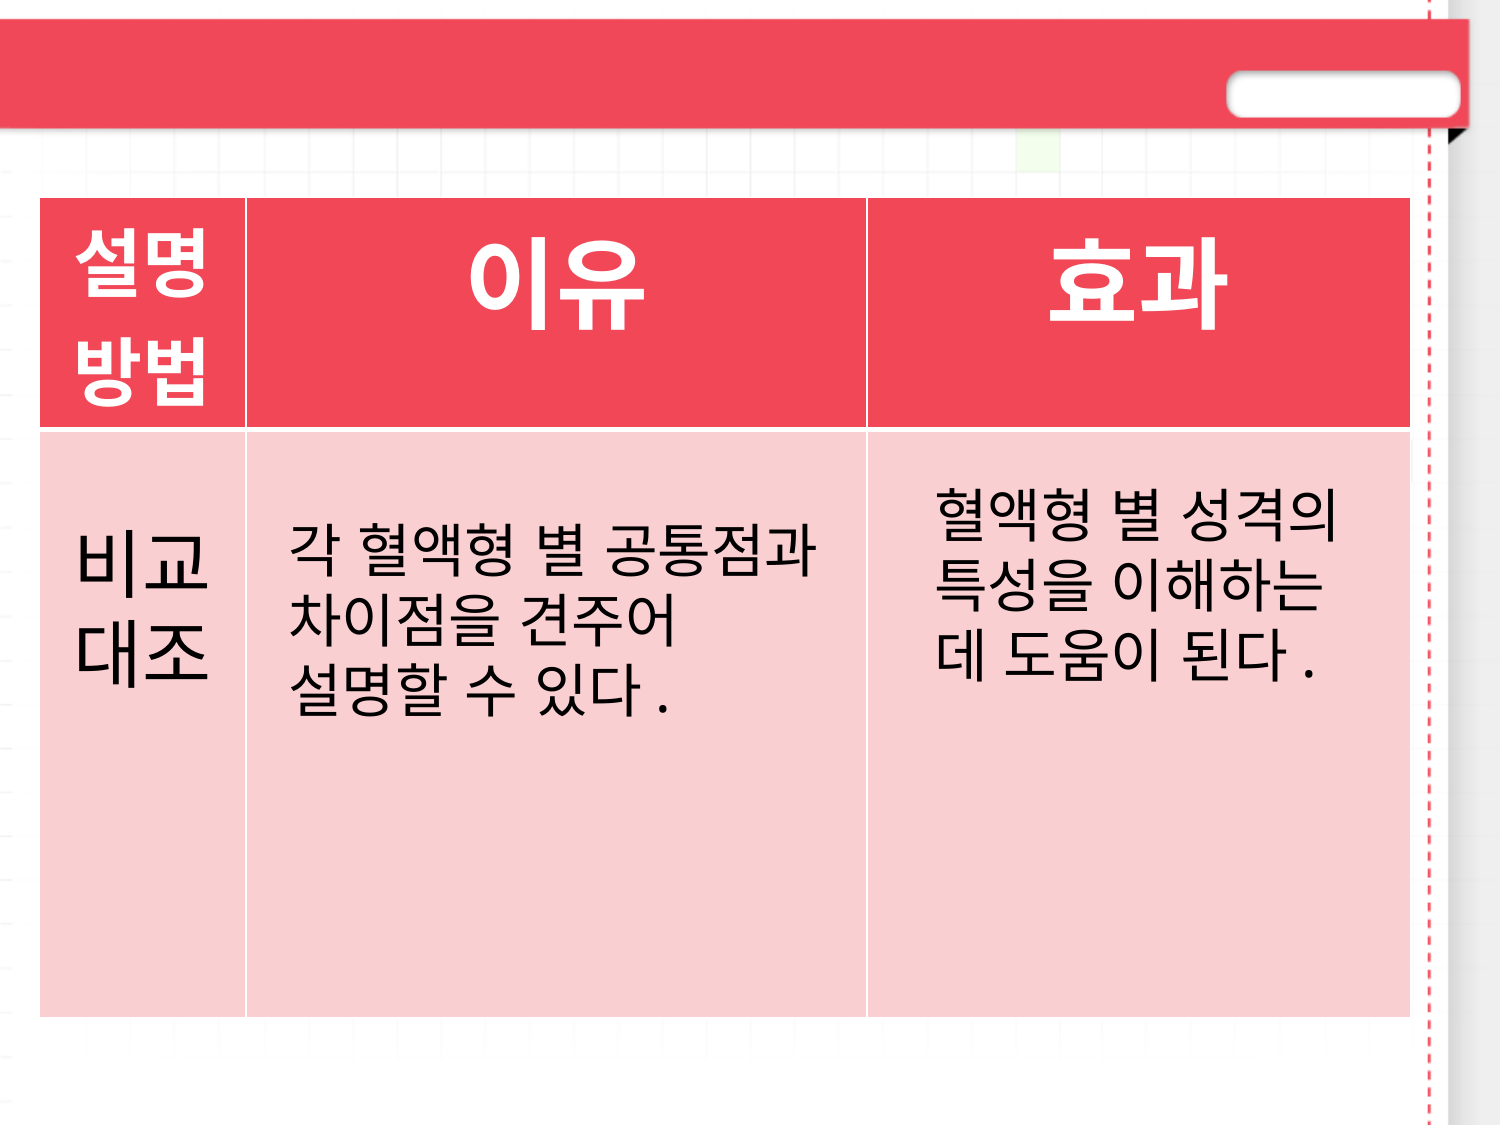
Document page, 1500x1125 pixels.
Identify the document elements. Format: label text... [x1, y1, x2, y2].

table_header 설명 방법 [40, 198, 245, 427]
table_cell [868, 432, 1410, 1017]
text_box 각 혈액형 별 공통점과 차이점을 견주어 설명할 수 있다. [273, 507, 850, 732]
table_cell [247, 432, 866, 1017]
table_header 이유 [247, 198, 866, 427]
table_cell [40, 432, 245, 1017]
text_box 비교 대조 [58, 510, 273, 706]
table_header 효과 [868, 198, 1410, 427]
picture [0, 0, 1500, 1125]
text_box 혈액형 별 성격의 특성을 이해하는 데 도움이 된다. [919, 471, 1392, 697]
